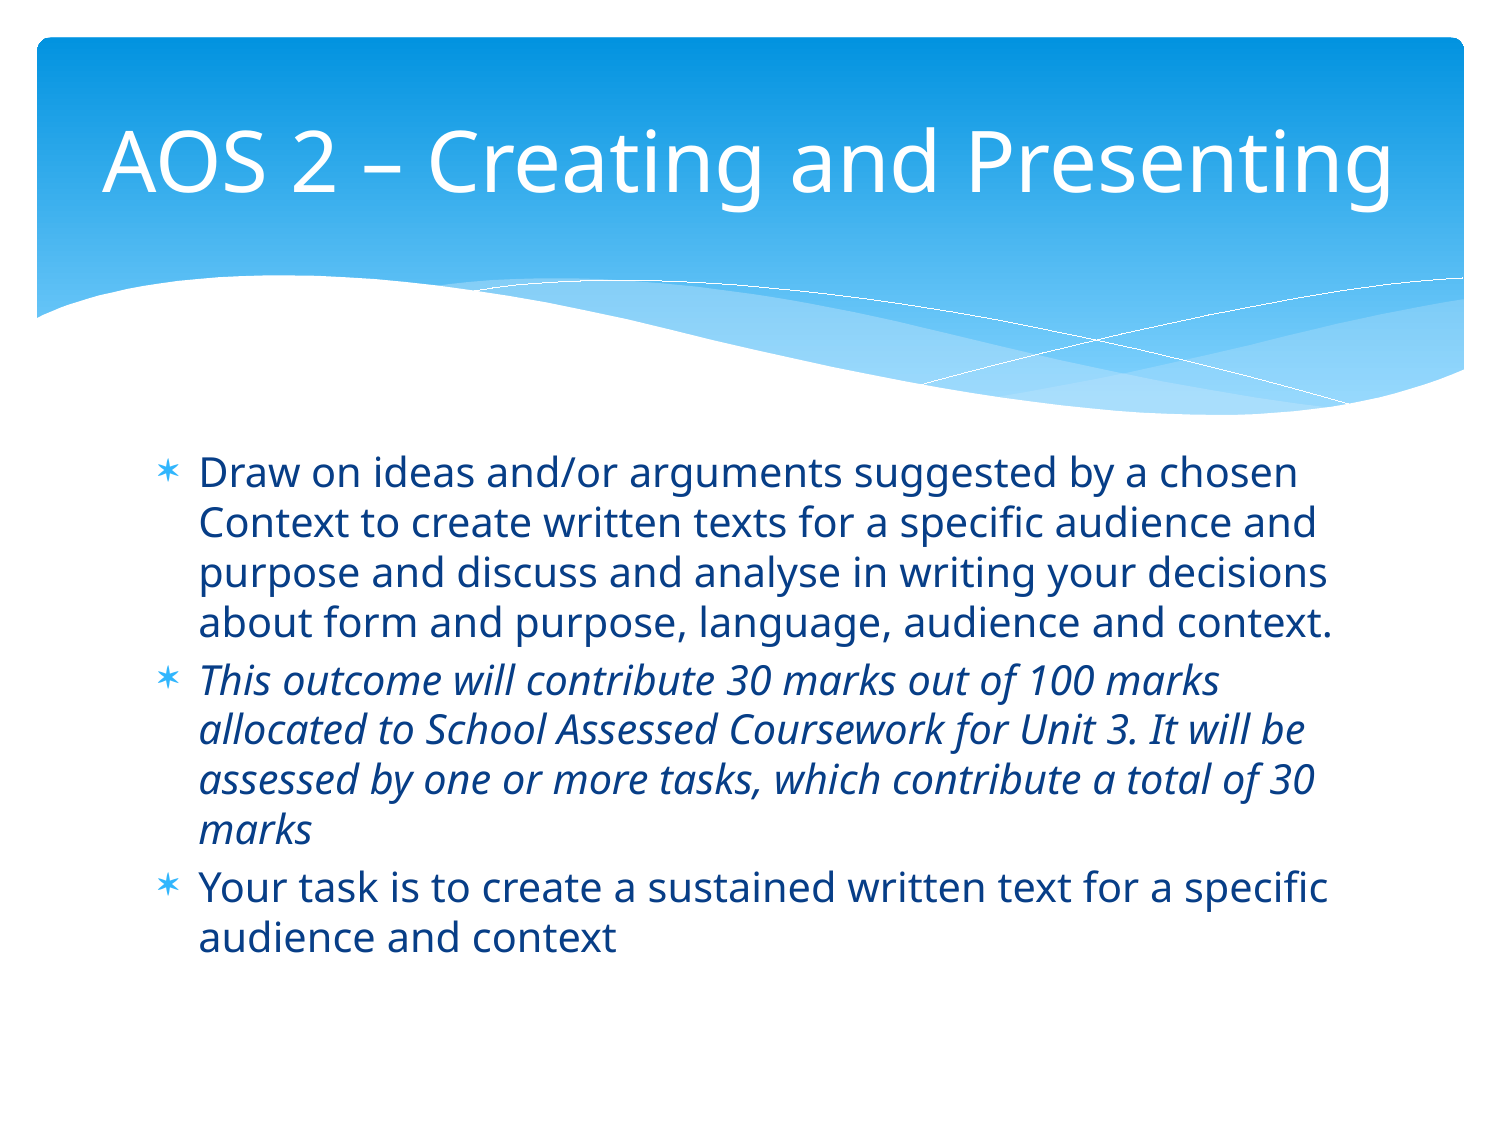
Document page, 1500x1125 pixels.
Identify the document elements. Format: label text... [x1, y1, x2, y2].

list Draw on ideas and/or arguments suggested by a chosen Context to create written texts for a specific audience and purpose and discuss and analyse in writing your decisions about form and purpose, language, audience and context. This outcome will contribute 30 marks out of 100 marks allocated to School Assessed Coursework for Unit 3. It will be assessed by one or more tasks, which contribute a total of 30 marks Your task is to create a sustained written text for a specific audience and context [143, 438, 1359, 1005]
title AOS 2 – Creating and Presenting [75, 55, 1425, 261]
